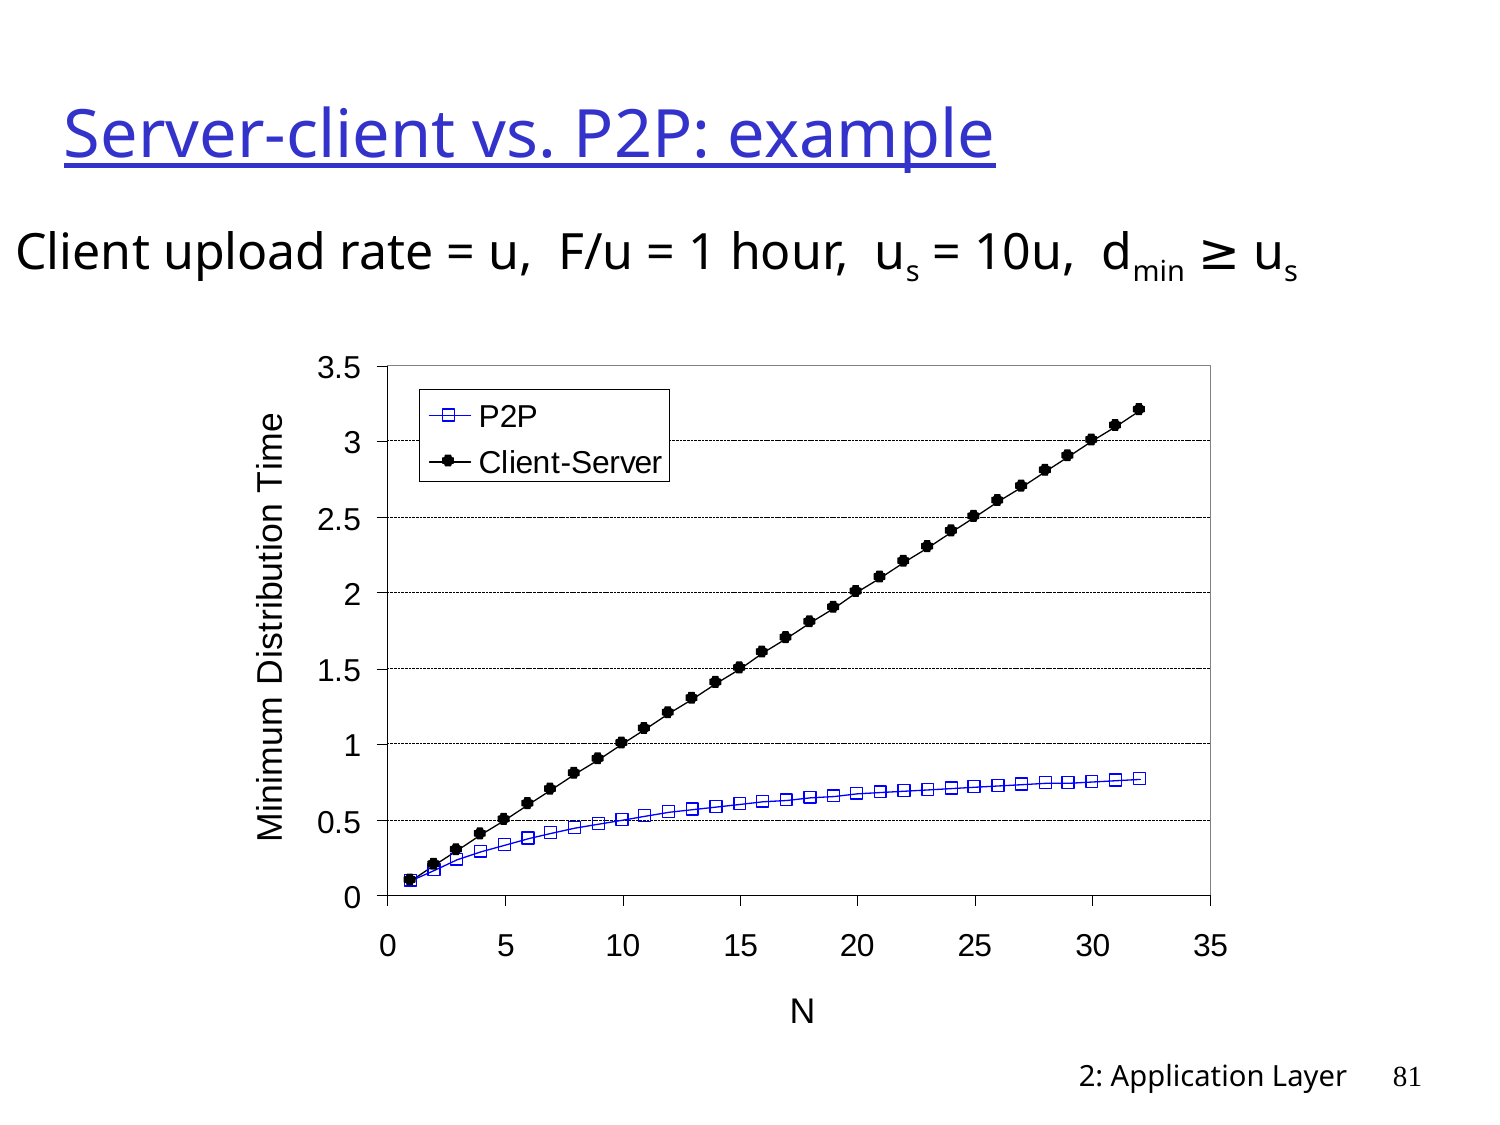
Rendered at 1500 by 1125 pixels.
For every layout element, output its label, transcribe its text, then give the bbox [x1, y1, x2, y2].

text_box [234, 317, 1309, 1050]
text_box Server-client vs. P2P: example [48, 37, 1447, 225]
footer 2: Application Layer [887, 1049, 1362, 1125]
slide_number 81 [1362, 1049, 1438, 1125]
text_box Client upload rate = u, F/u = 1 hour, us = 10u, dmin ≥ us [0, 211, 1426, 295]
